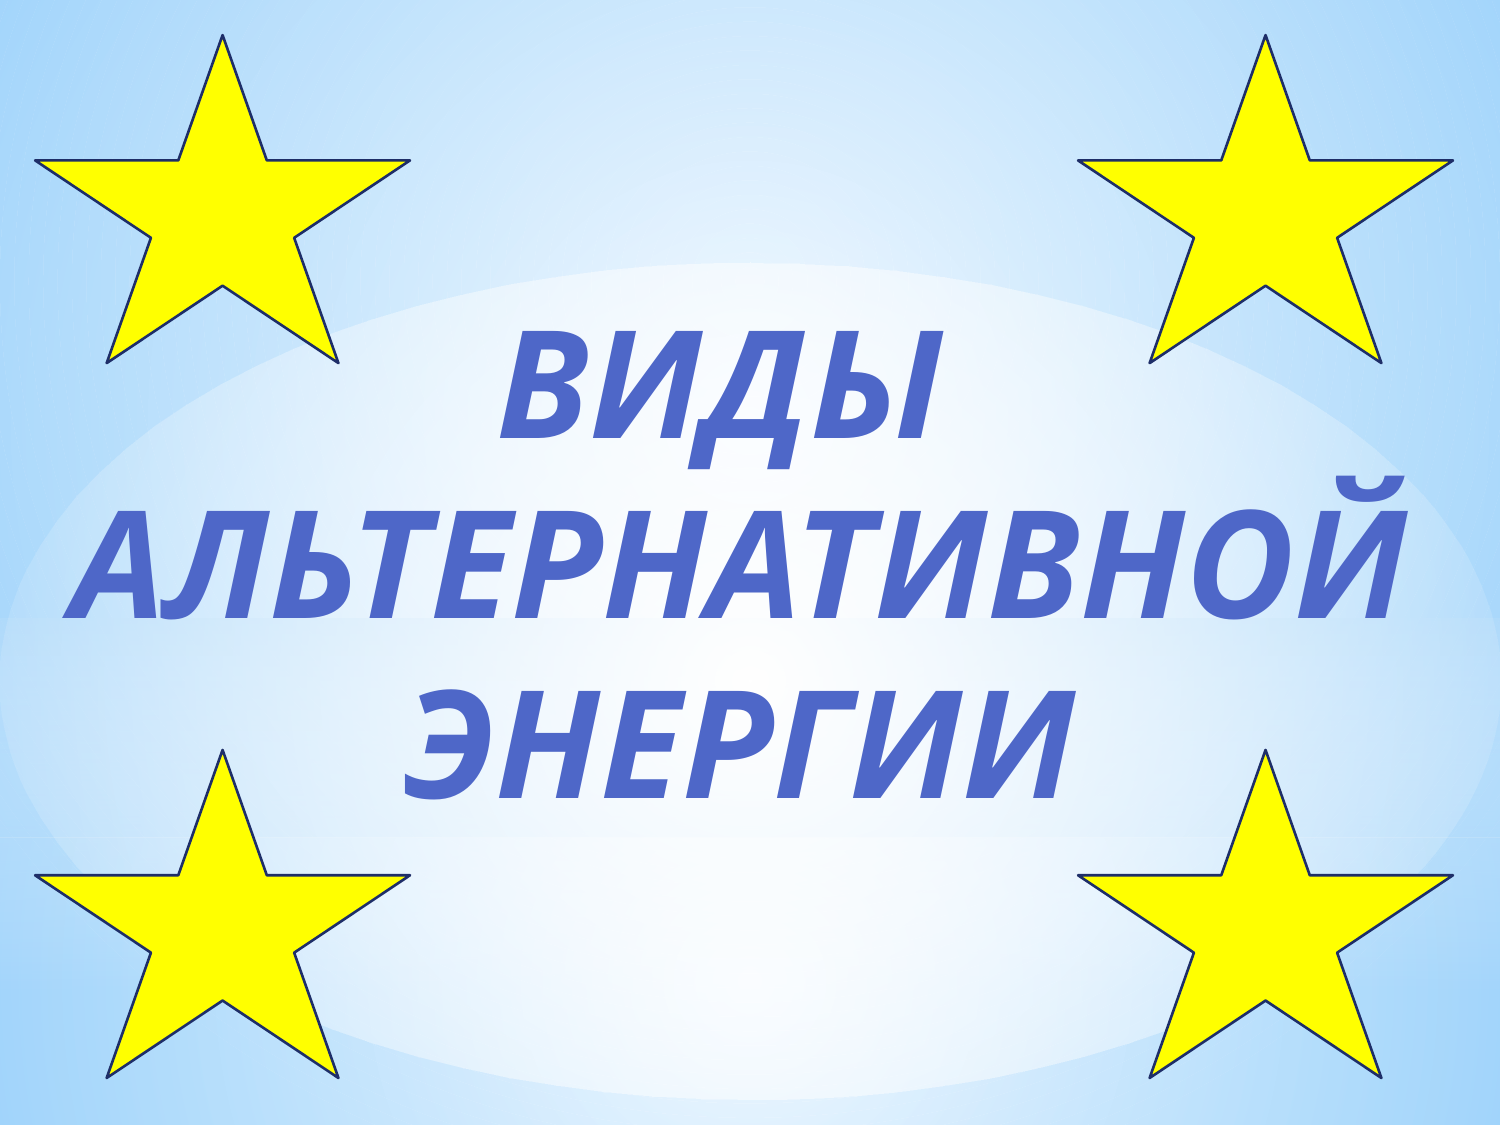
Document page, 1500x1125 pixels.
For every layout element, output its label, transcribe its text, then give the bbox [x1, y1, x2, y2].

text_box [1076, 748, 1455, 1080]
text_box [33, 748, 412, 1080]
text_box [33, 33, 412, 365]
text_box Виды Альтернативной энергии [55, 281, 1424, 837]
text_box [1076, 33, 1455, 365]
